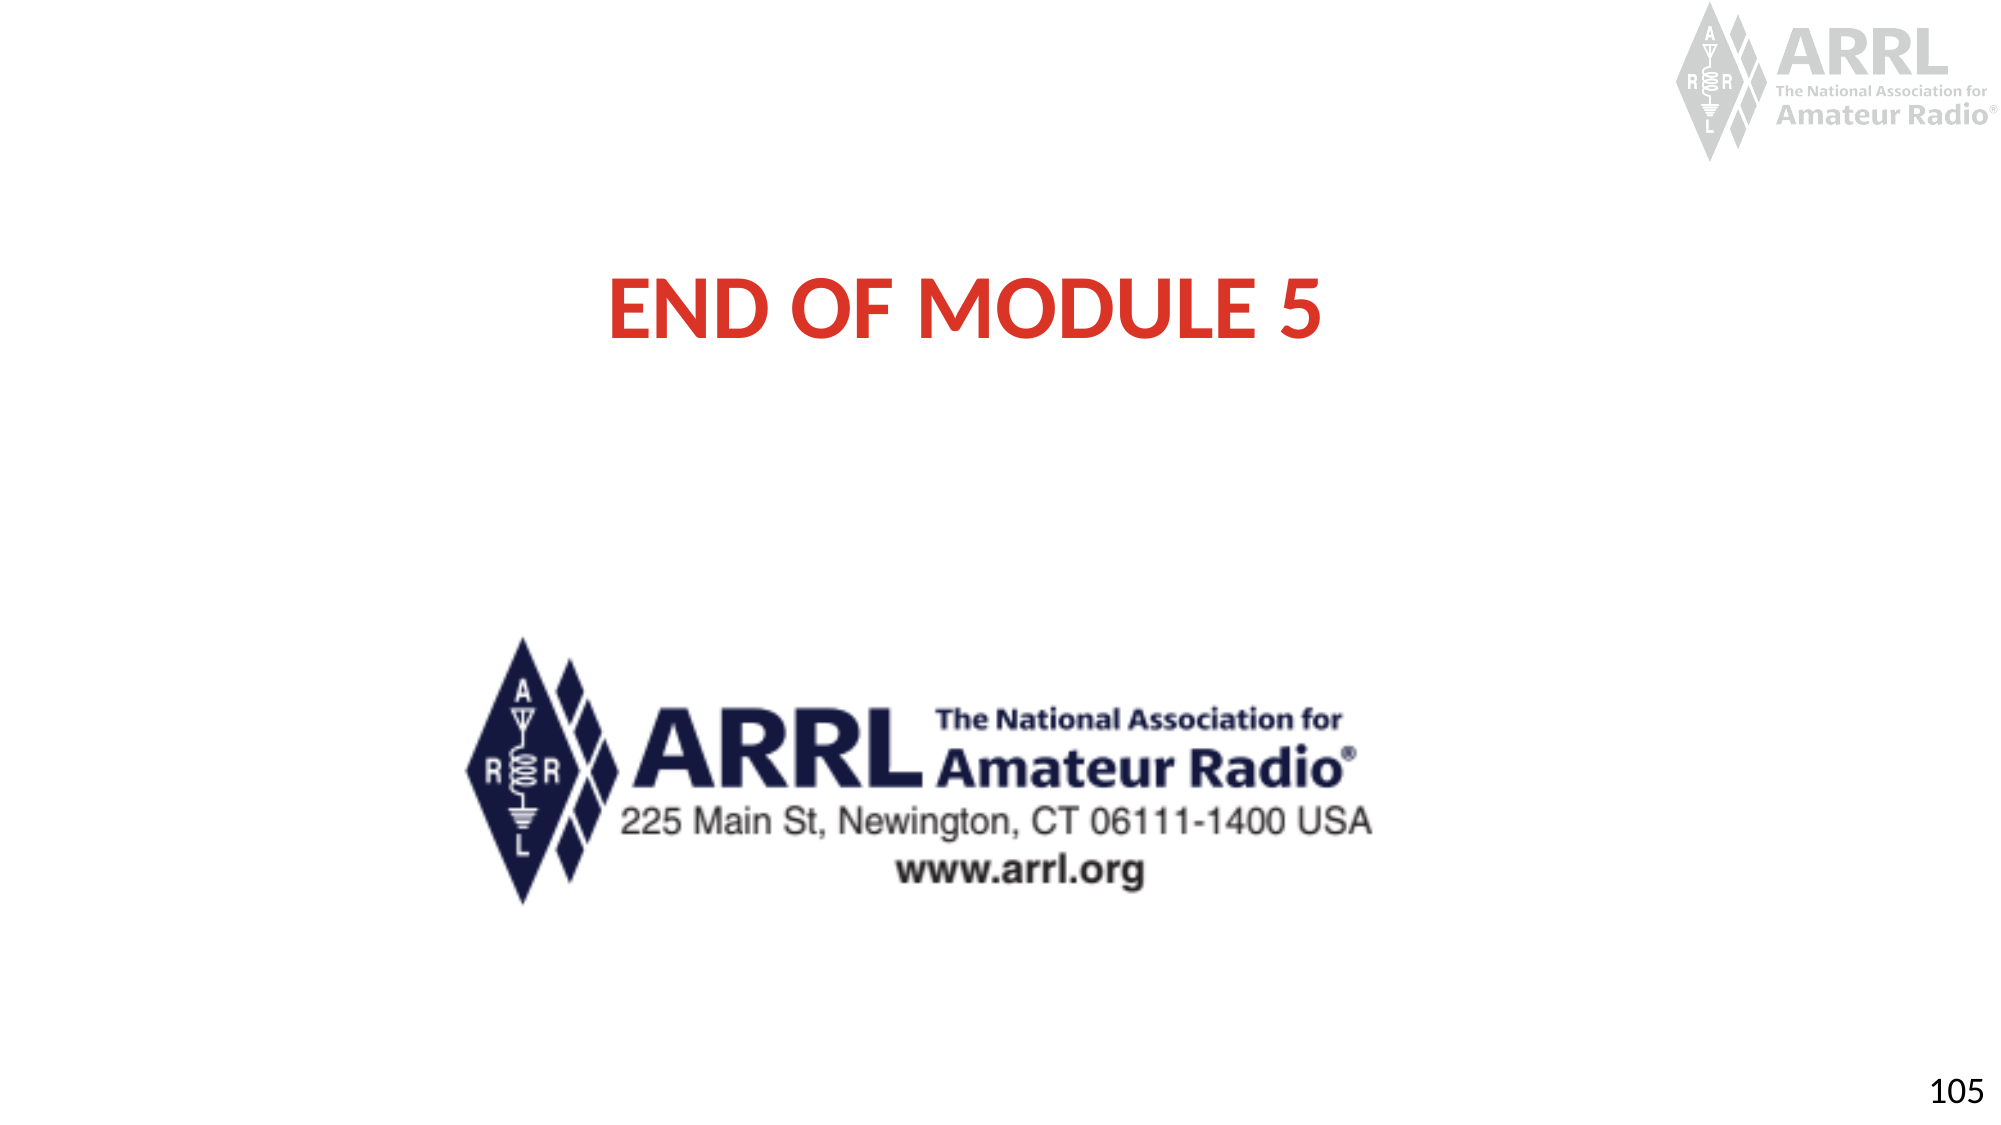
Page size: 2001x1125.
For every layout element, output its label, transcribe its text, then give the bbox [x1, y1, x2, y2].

picture [453, 623, 1401, 925]
title END OF MODULE 5 [104, 200, 1830, 419]
picture [1674, 0, 2000, 164]
